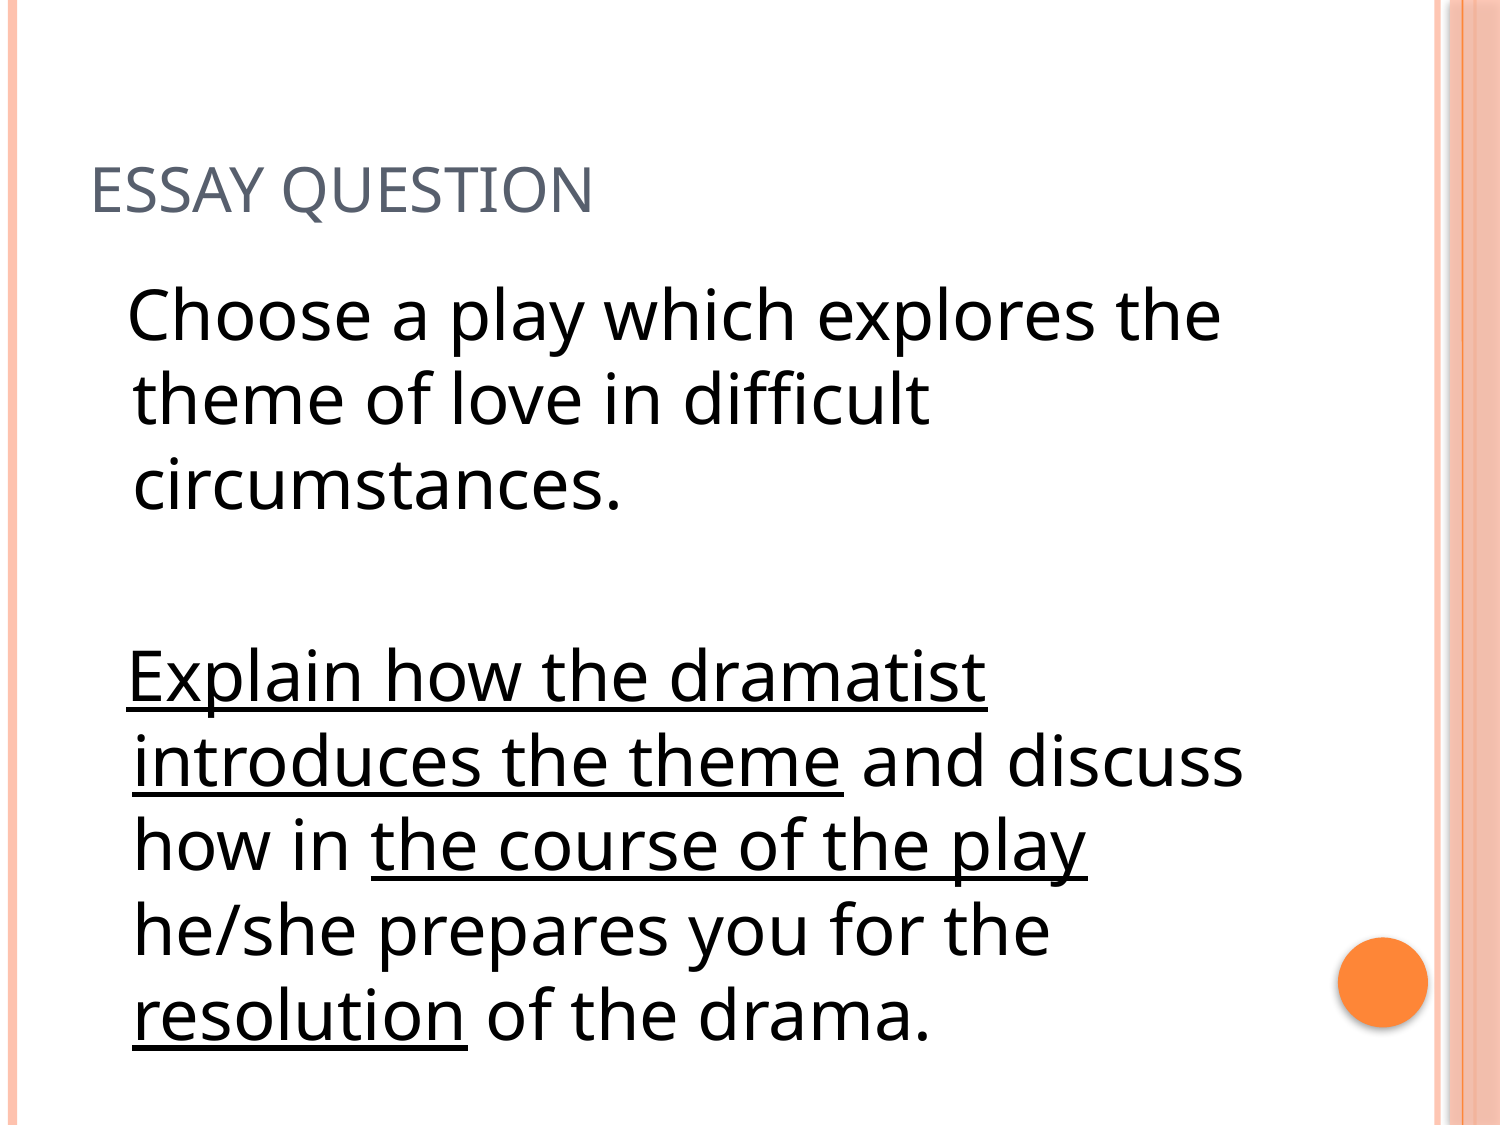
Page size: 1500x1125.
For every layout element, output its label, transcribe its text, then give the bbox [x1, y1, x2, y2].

list Choose a play which explores the theme of love in difficult circumstances. Explain how the dramatist introduces the theme and discuss how in the course of the play he/she prepares you for the resolution of the drama. [75, 262, 1300, 1062]
title Essay question [75, 45, 1300, 233]
